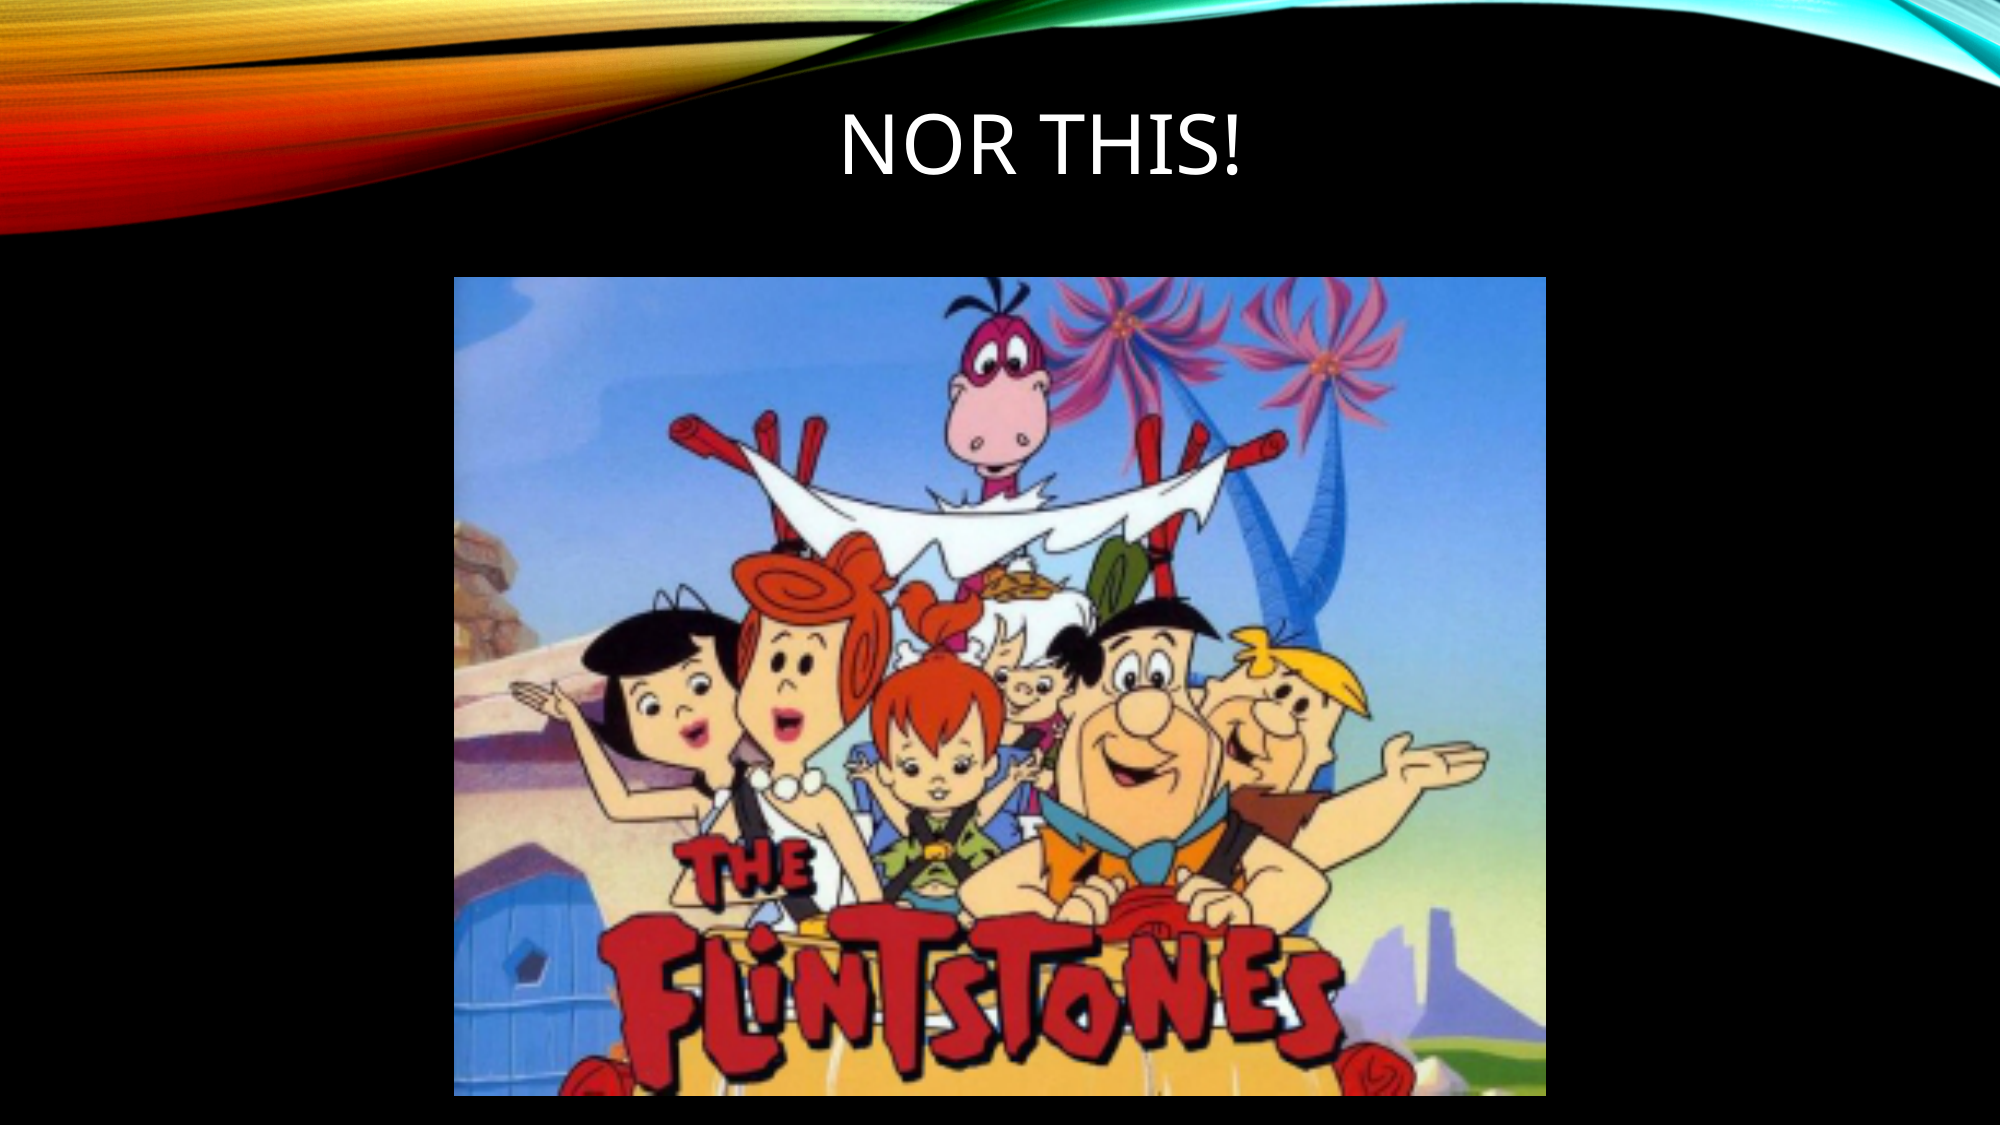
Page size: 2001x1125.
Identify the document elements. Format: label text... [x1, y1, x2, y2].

picture [454, 276, 1546, 1097]
title NOR THIS! [334, 41, 1748, 254]
picture [0, 0, 2000, 237]
